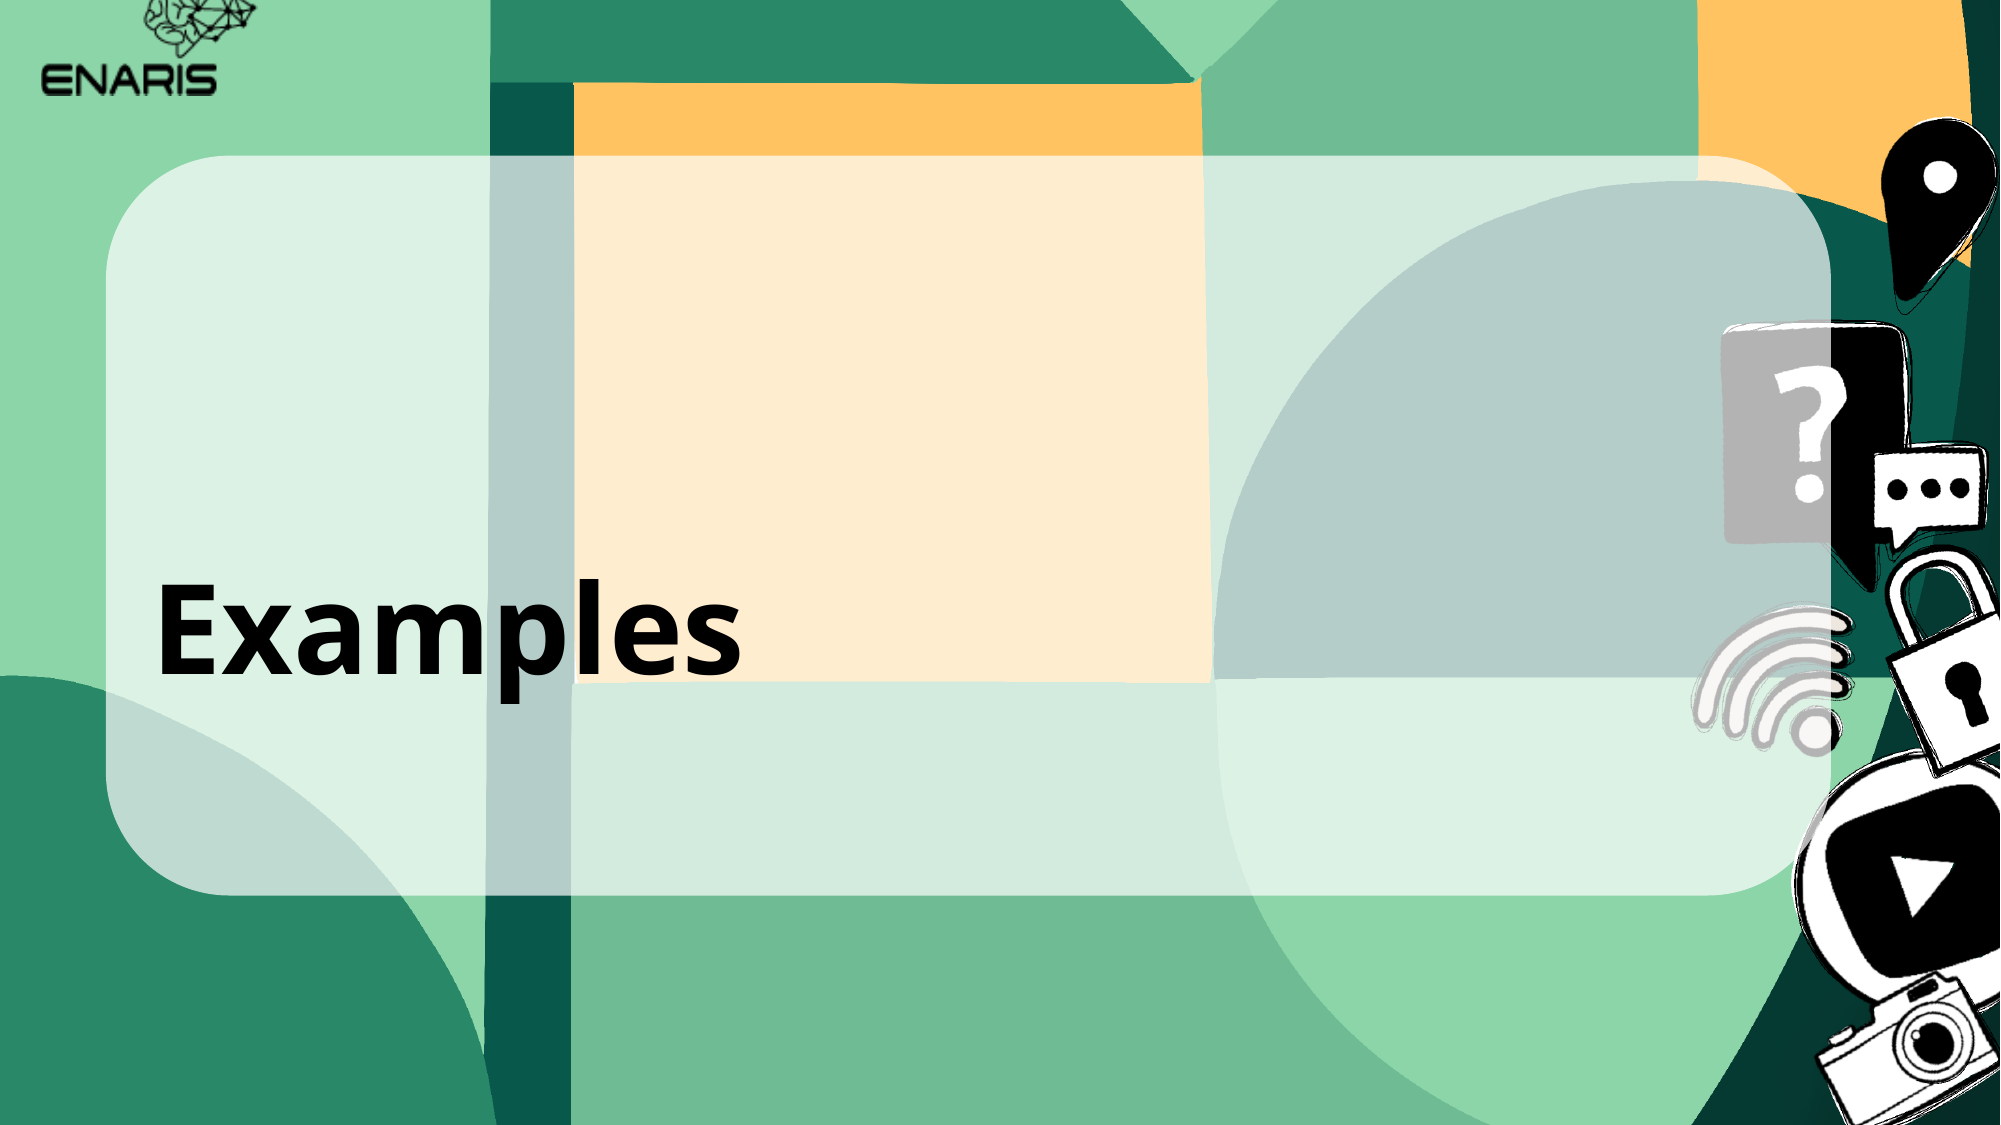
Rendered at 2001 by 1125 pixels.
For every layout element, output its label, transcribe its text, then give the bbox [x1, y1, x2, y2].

title Examples [136, 126, 1719, 709]
picture [0, 0, 2000, 1125]
